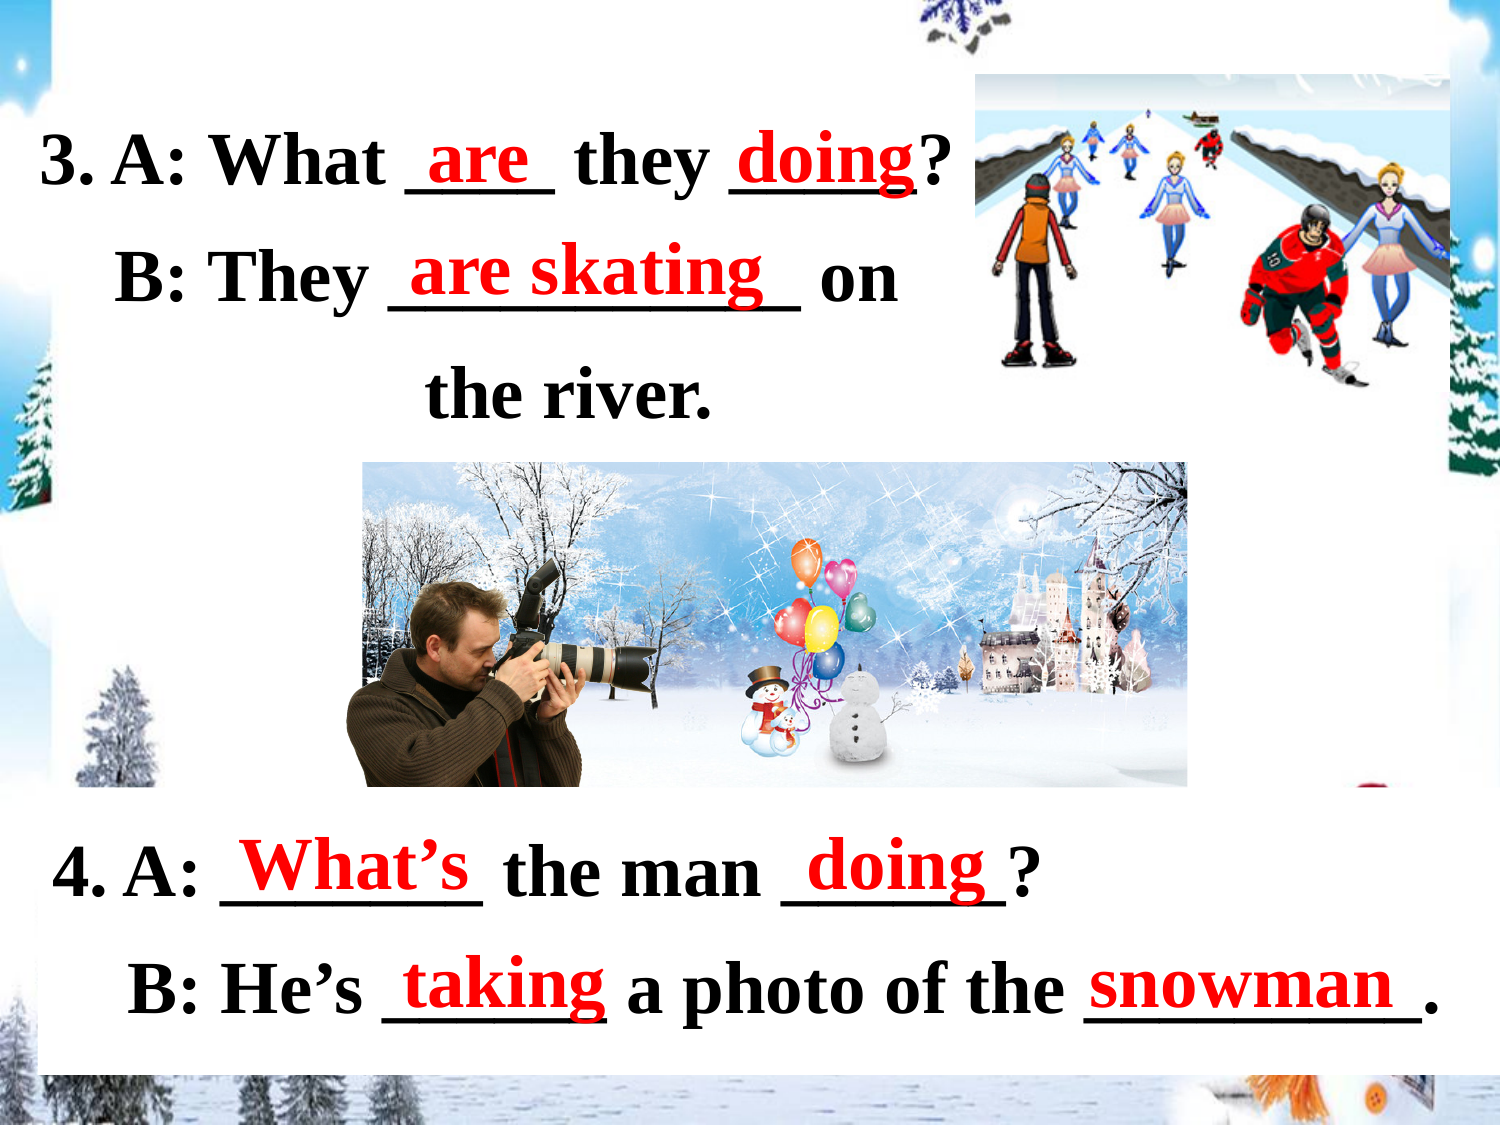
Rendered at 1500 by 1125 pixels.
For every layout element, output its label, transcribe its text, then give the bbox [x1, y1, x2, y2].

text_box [337, 462, 1188, 792]
text_box are doing [412, 99, 969, 205]
text_box taking [387, 924, 675, 1030]
picture [0, 0, 1500, 1125]
text_box 4. A: _______ the man ______? B: He’s ______ a photo of the _________. [37, 787, 1500, 1075]
text_box are skating [376, 212, 838, 318]
text_box 3. A: What ____ they _____? B: They ___________ on the river. [24, 74, 1025, 463]
text_box What’s doing [223, 807, 1163, 912]
text_box snowman [1074, 924, 1413, 1030]
